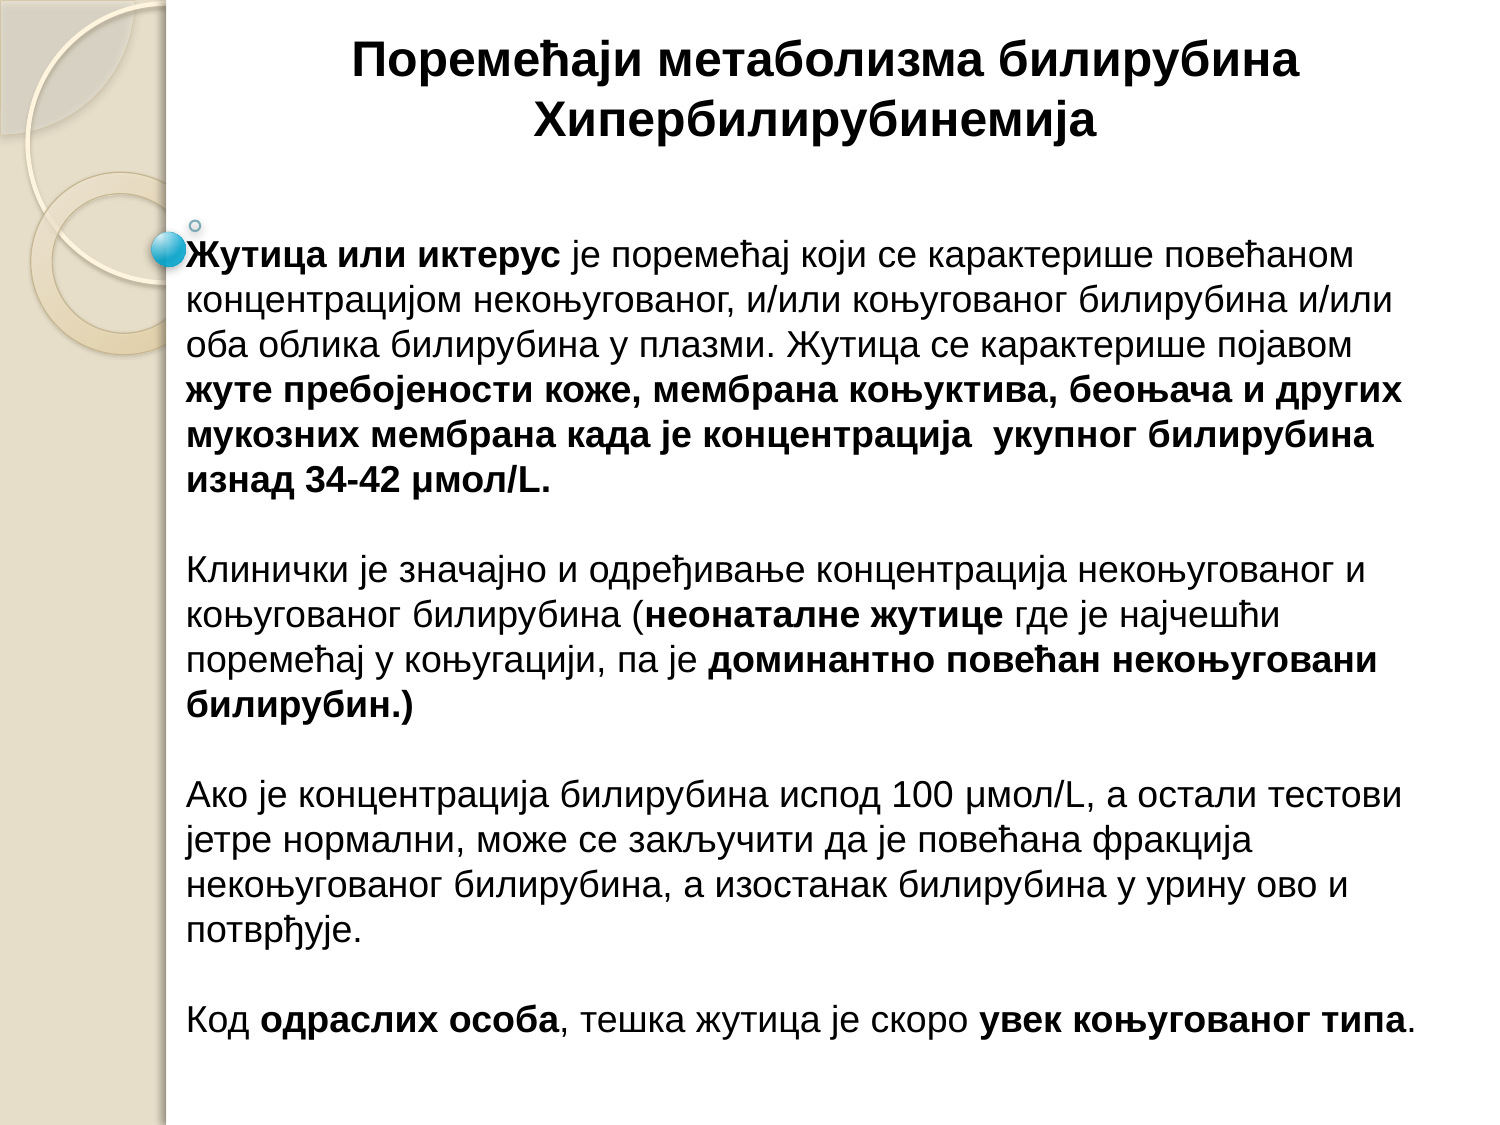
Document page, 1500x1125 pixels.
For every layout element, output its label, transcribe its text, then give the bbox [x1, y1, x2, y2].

text_box Поремећаји метаболизма билирубина Хипербилирубинемија [336, 19, 1397, 132]
text_box Жутица или иктерус је поремећај који се карактерише повећаном концентрацијом некоњугованог, и/или коњугованог билирубина и/или оба облика билирубина у плазми. Жутица се карактерише појавом жуте пребојености коже, мембрана коњуктива, беоњача и других мукозних мембрана када је концентрација укупног билирубина изнад 34-42 μмол/L. Клинички је значајно и одређивање концентрација некоњугованог и коњугованог билирубина (неонаталне жутице где је најчешћи поремећај у коњугацији, па је доминантно повећан некоњуговани билирубин.) Ако је концентрација билирубина испод 100 μмол/L, а остали тестови јетре нормални, може се закључити да је повећана фракција некоњугованог билирубина, а изостанак билирубина у урину ово и потврђује. Код одраслих особа, тешка жутица је скоро увек коњугованог типа. [171, 132, 1459, 1093]
